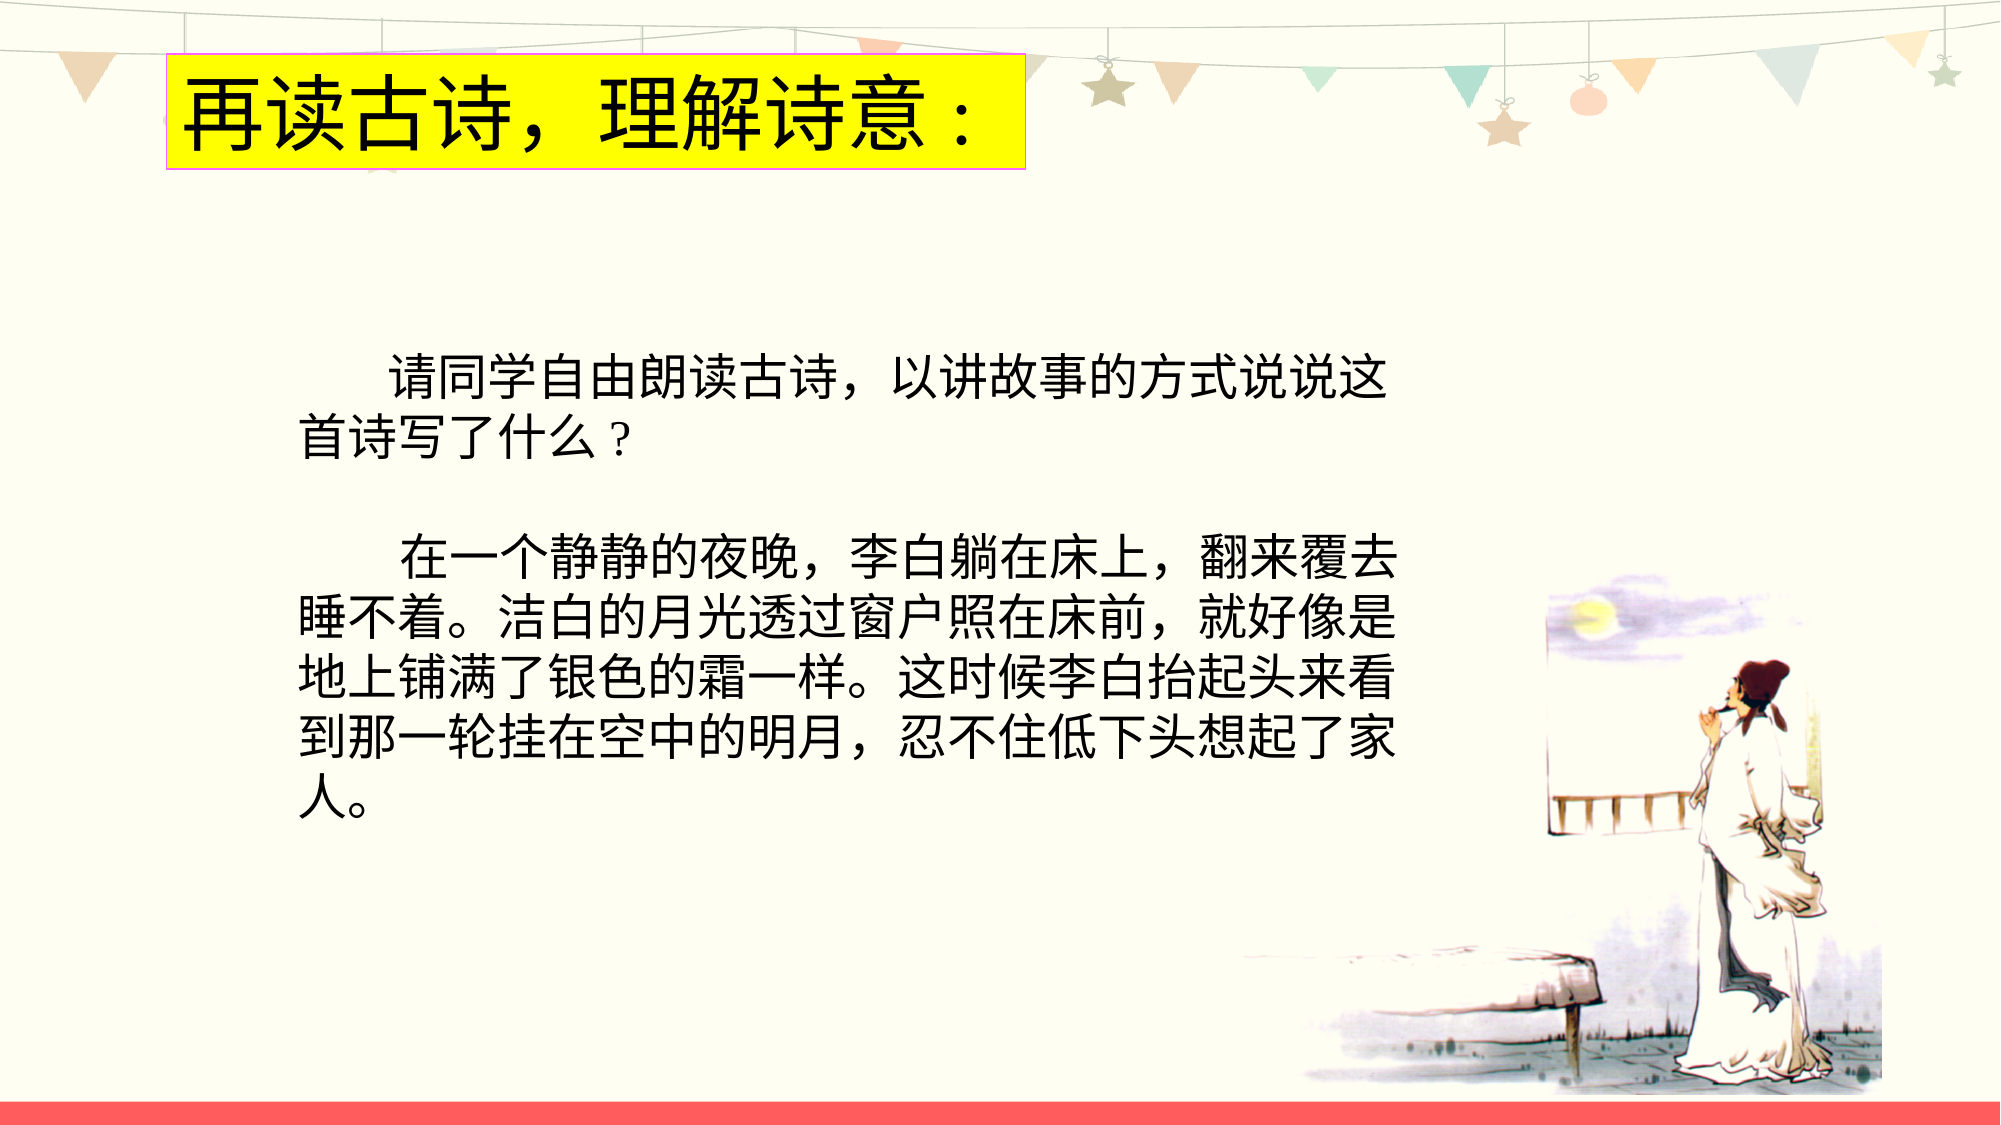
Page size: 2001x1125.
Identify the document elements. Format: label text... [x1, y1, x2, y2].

text_box 请同学自由朗读古诗，以讲故事的方式说说这首诗写了什么? 在一个静静的夜晚，李白躺在床上，翻来覆去睡不着。洁白的月光透过窗户照在床前，就好像是地上铺满了银色的霜一样。这时候李白抬起头来看到那一轮挂在空中的明月，忍不住低下头想起了家人。 [282, 278, 1438, 833]
picture [1210, 481, 1882, 1095]
text_box 再读古诗，理解诗意: [166, 54, 1026, 169]
